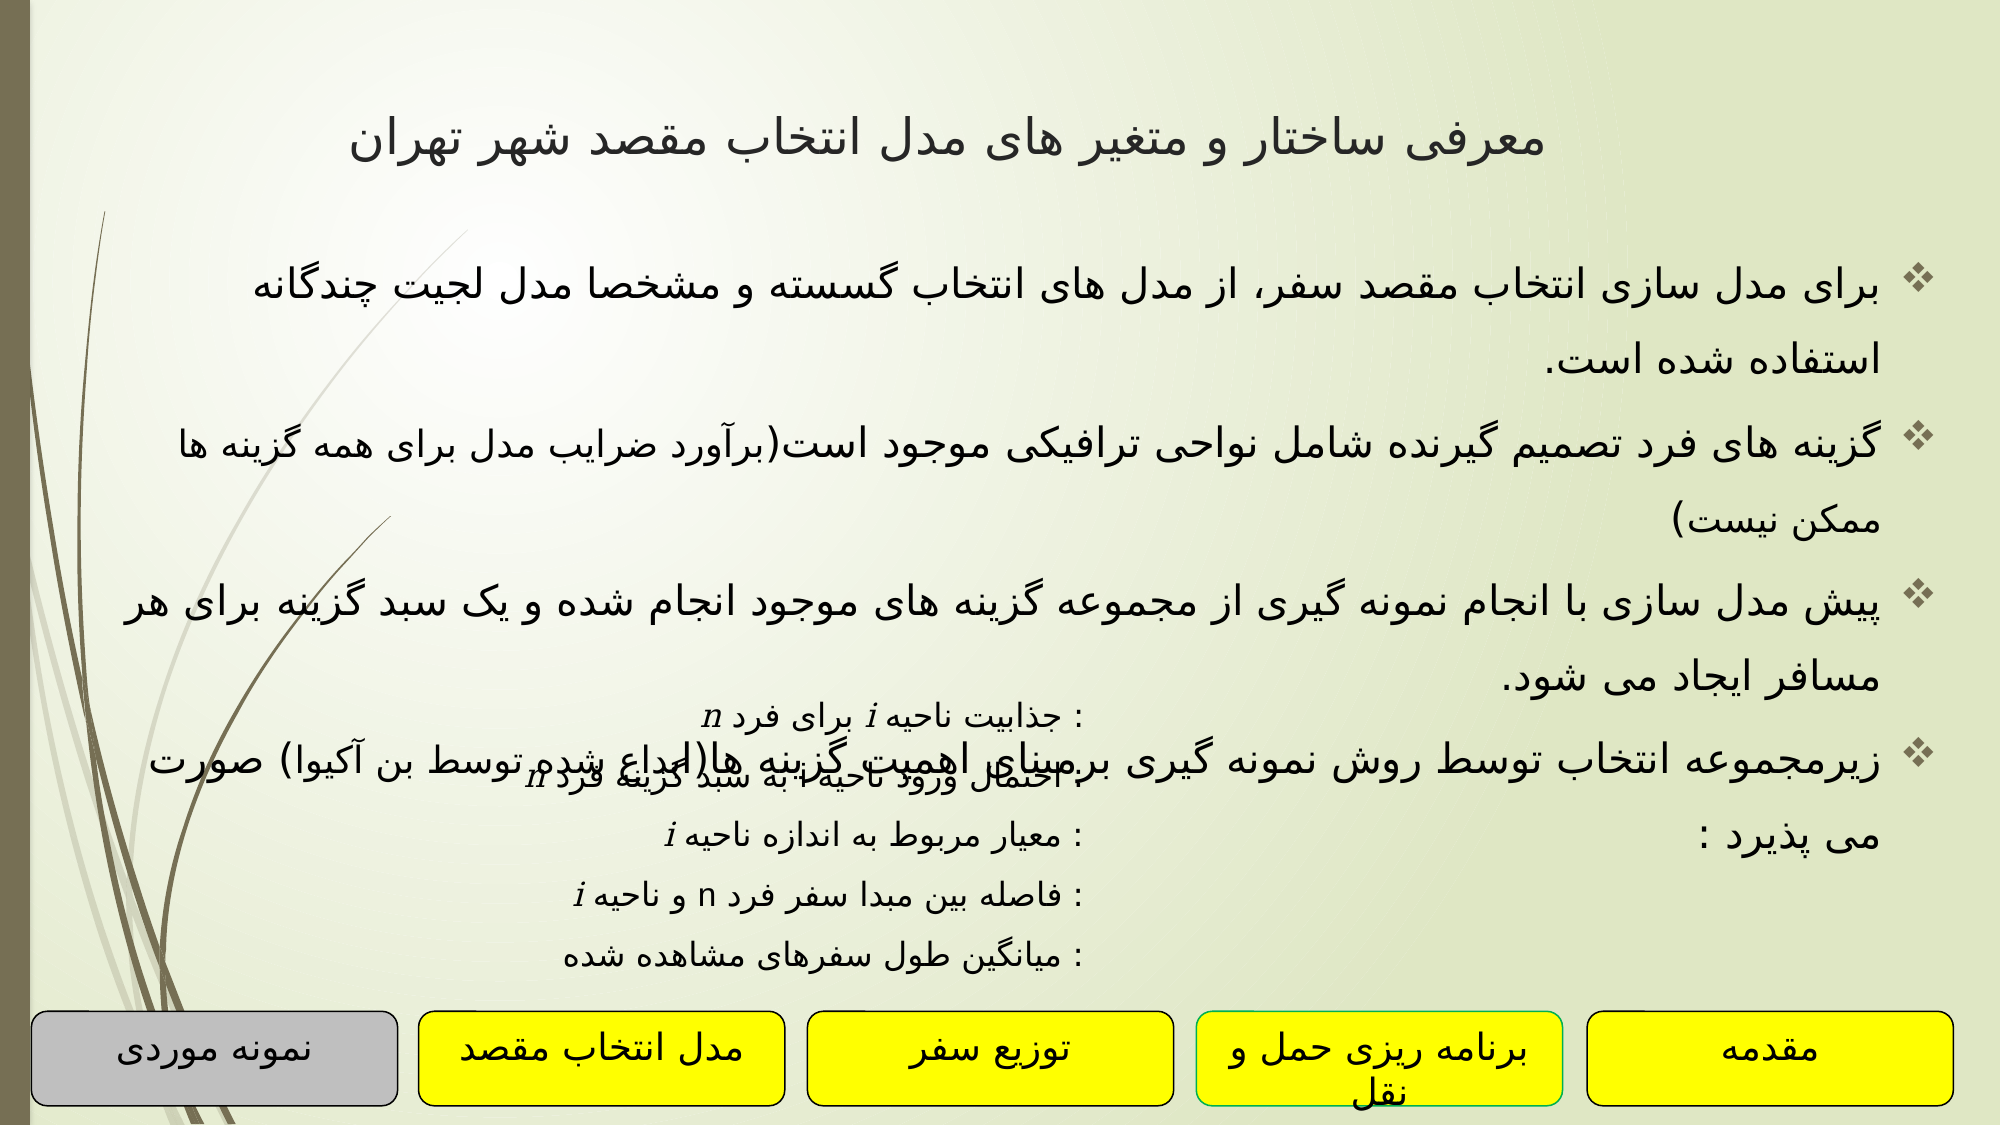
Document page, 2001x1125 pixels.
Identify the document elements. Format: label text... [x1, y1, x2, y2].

text_box مقدمه [1587, 1011, 1954, 1106]
title معرفی ساختار و متغیر های مدل انتخاب مقصد شهر تهران [333, 96, 2000, 190]
text_box توزیع سفر [807, 1011, 1174, 1106]
text_box مدل انتخاب مقصد [418, 1011, 785, 1106]
text_box برنامه ریزی حمل و نقل [1196, 1011, 1563, 1106]
text_box نمونه موردی [31, 1011, 398, 1106]
